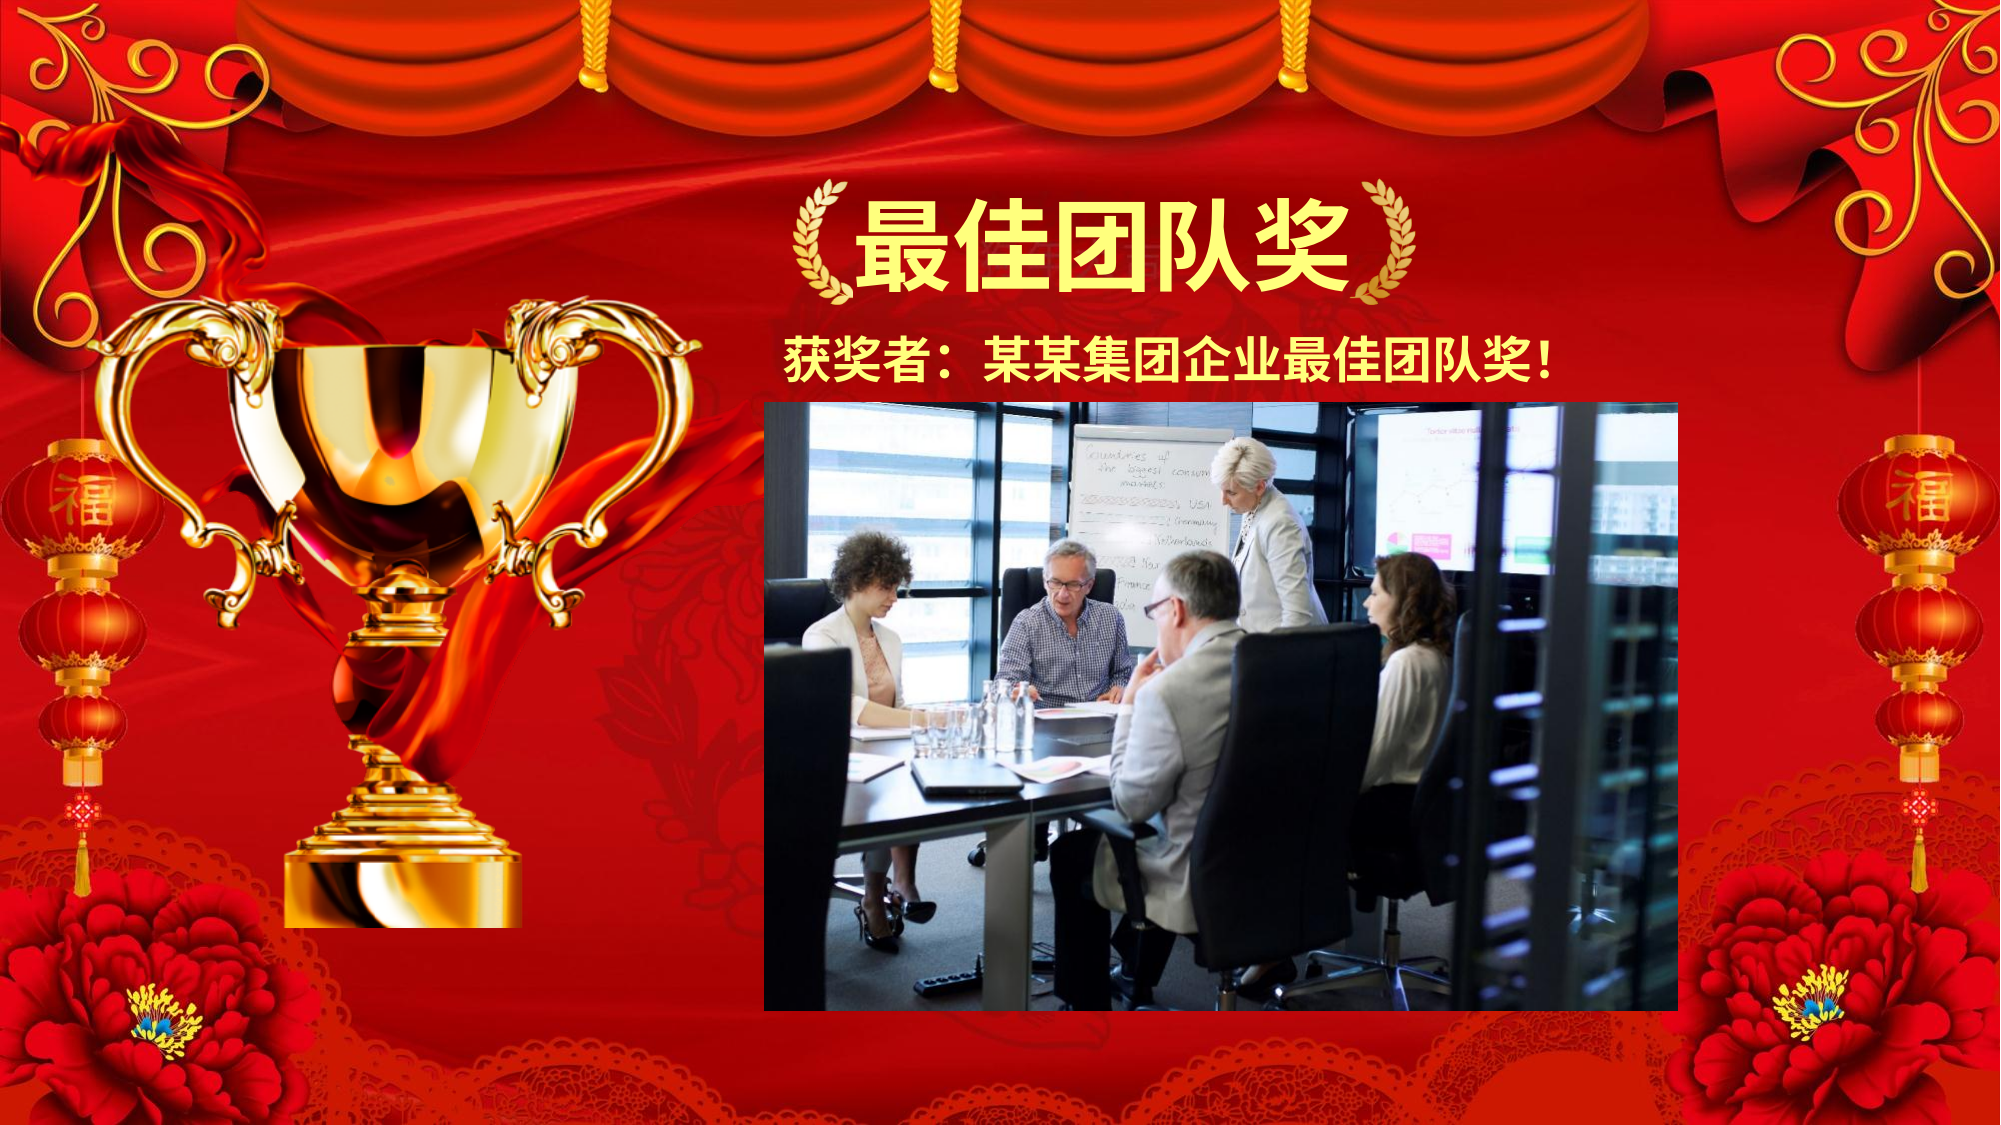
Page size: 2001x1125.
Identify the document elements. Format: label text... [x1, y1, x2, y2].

text_box 获奖者：某某集团企业最佳团队奖！ [873, 318, 1603, 399]
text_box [792, 173, 1416, 316]
picture [0, 0, 2000, 1125]
